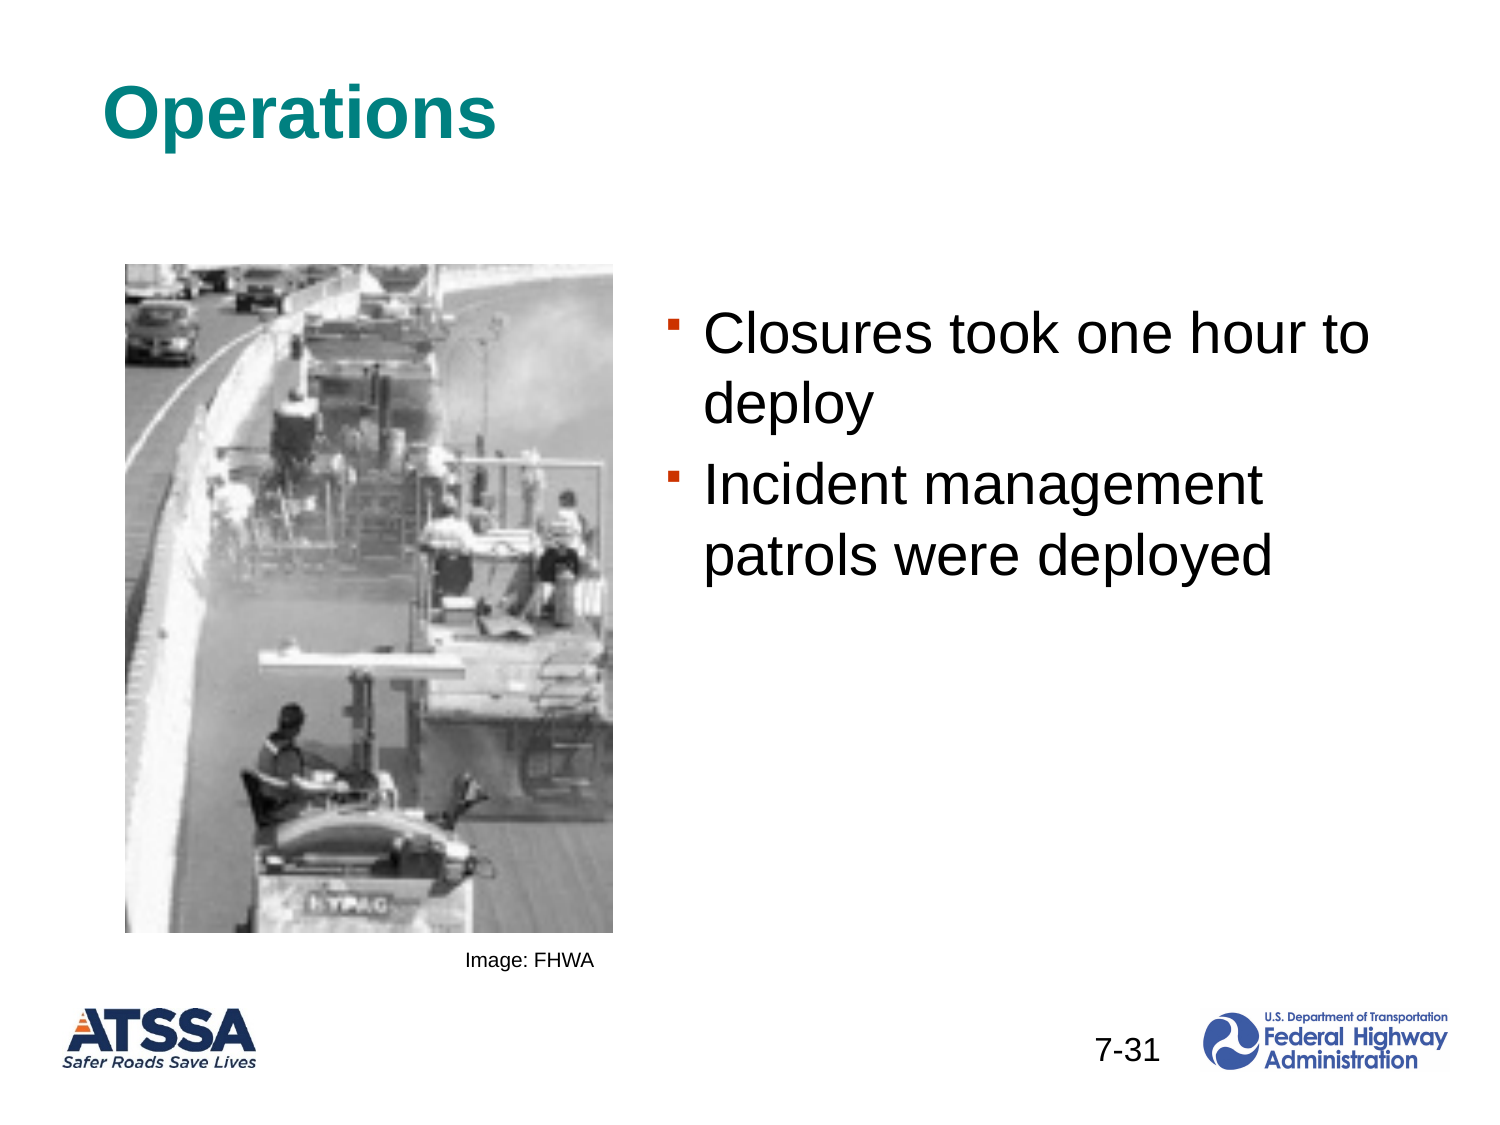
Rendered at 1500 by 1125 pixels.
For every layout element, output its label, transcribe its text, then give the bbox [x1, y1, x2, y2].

picture [1200, 1008, 1450, 1072]
title Operations [87, 0, 1500, 218]
text_box Image: FHWA [449, 939, 675, 979]
list Closures took one hour to deploy Incident management patrols were deployed [649, 287, 1413, 988]
picture [124, 264, 613, 933]
picture [62, 1008, 256, 1068]
